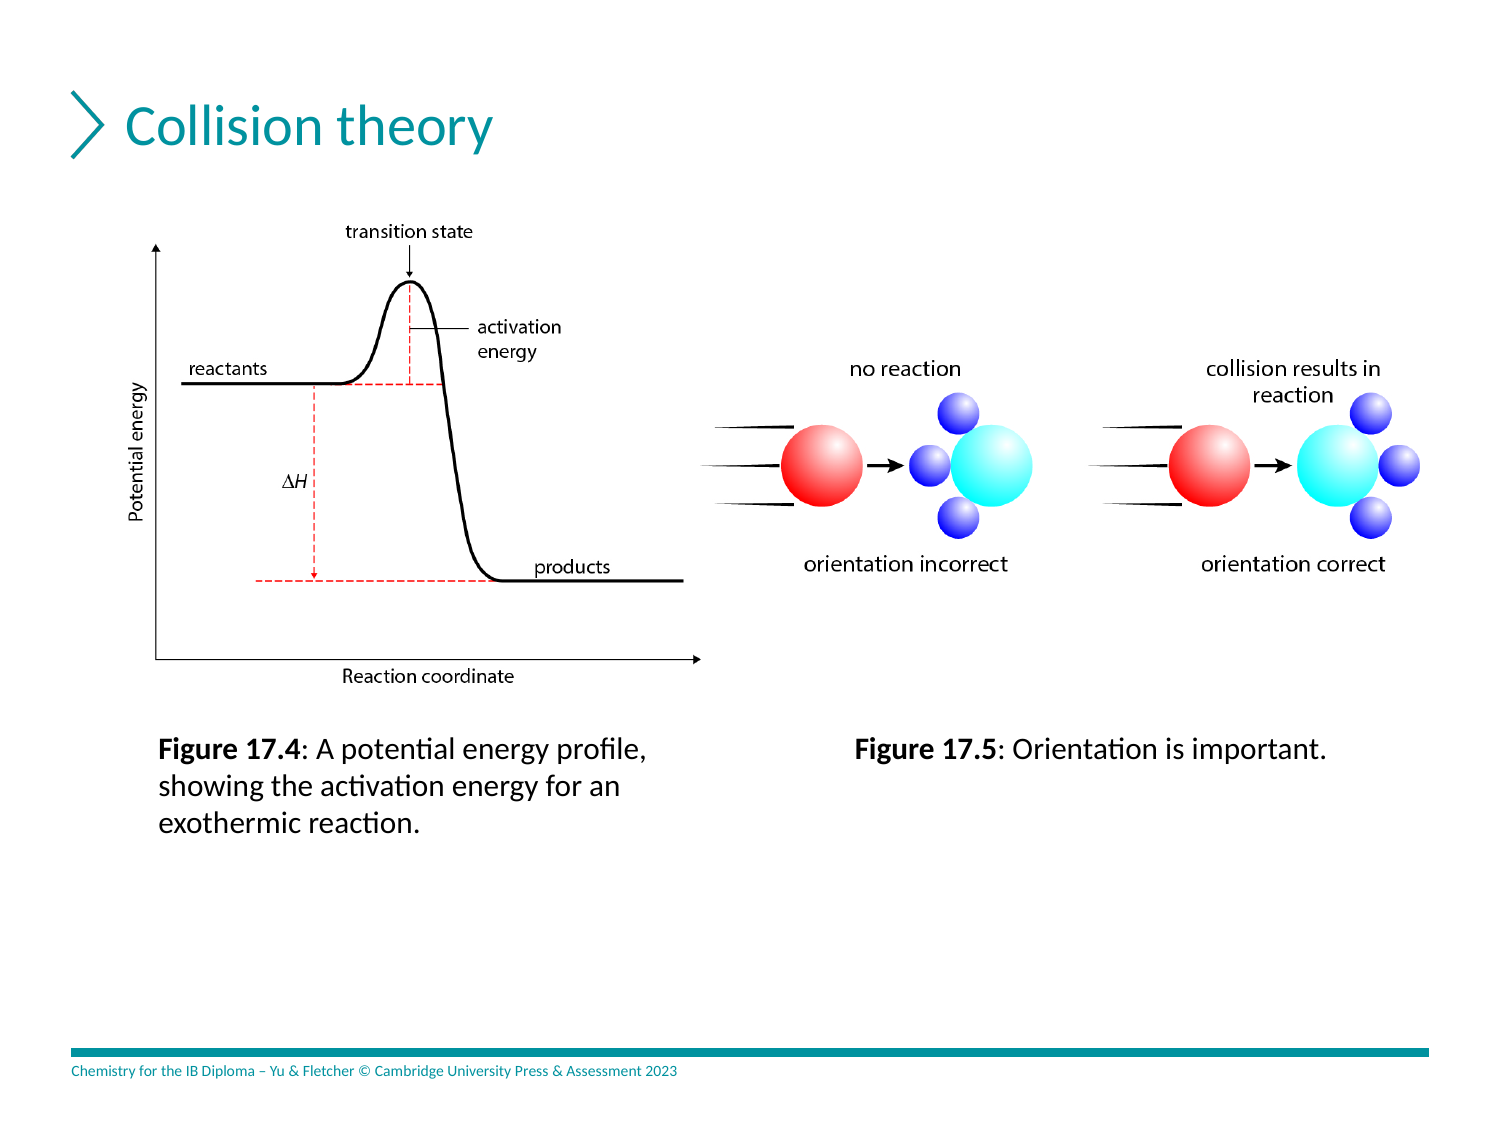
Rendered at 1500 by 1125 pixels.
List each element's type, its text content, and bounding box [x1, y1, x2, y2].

title Collision theory [110, 87, 1390, 193]
text_box Figure 17.4: A potential energy profile, showing the activation energy for an exothermic reaction. [143, 720, 750, 848]
picture [68, 88, 108, 161]
picture [125, 220, 1420, 688]
text_box Figure 17.5: Orientation is important. [840, 720, 1390, 773]
